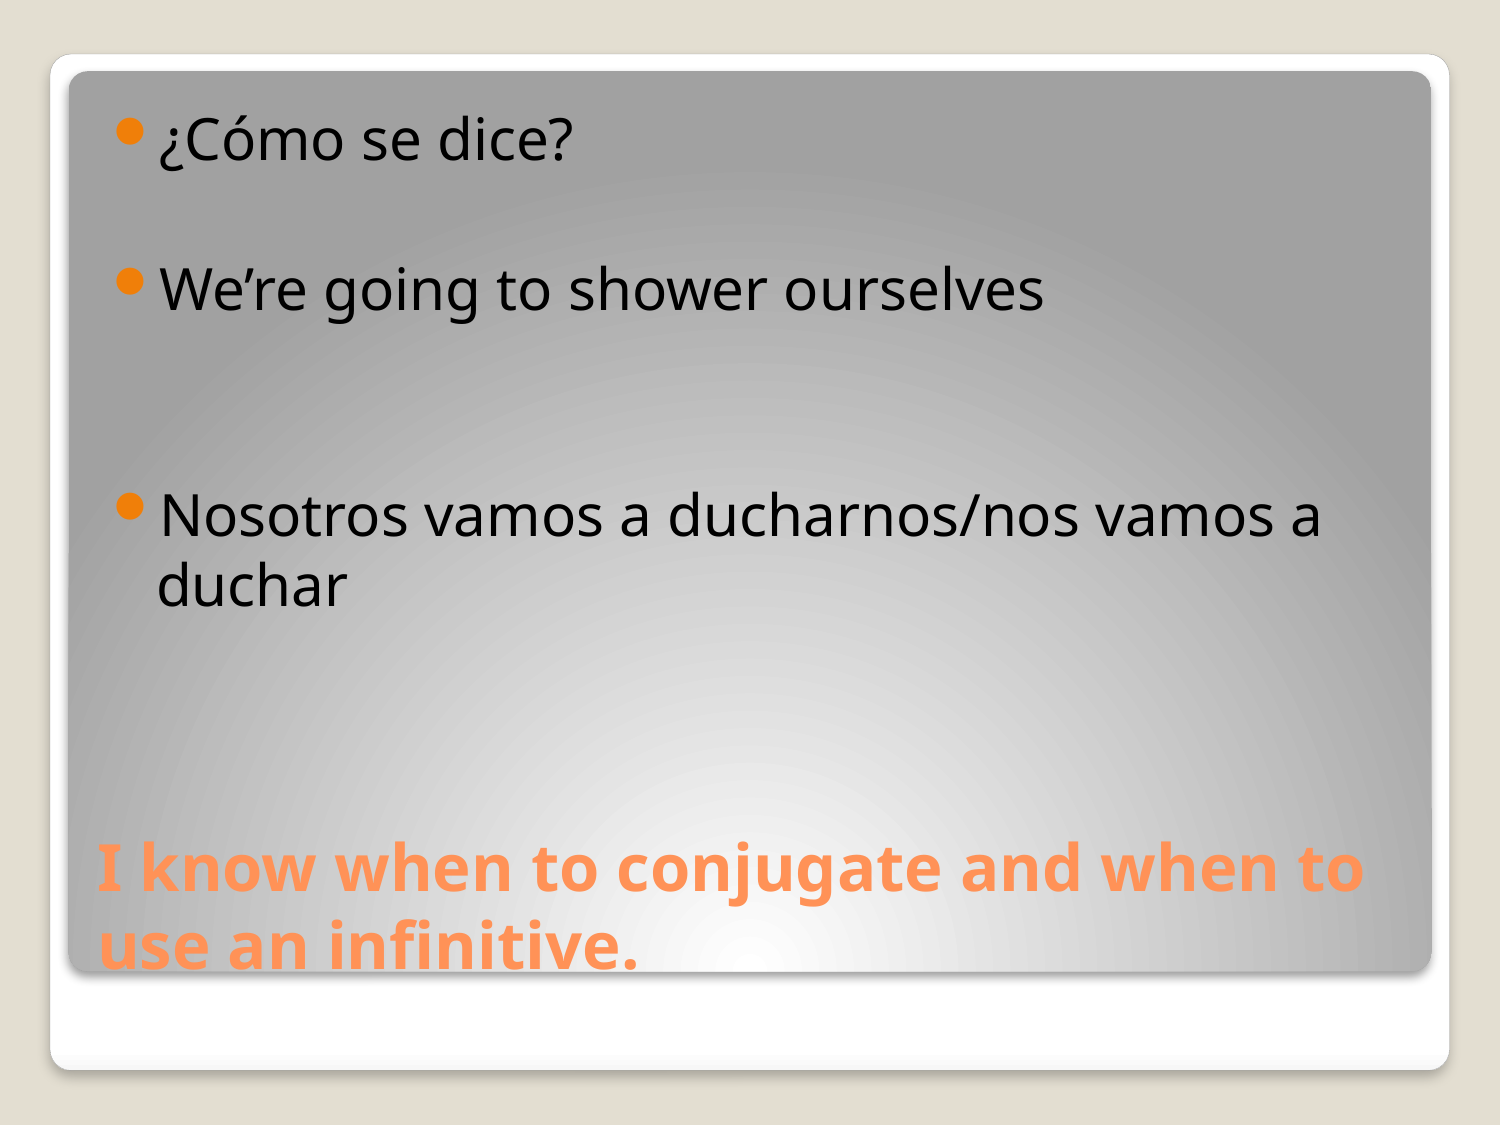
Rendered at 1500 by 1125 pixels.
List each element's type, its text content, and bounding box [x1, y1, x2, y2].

list ¿Cómo se dice? We’re going to shower ourselves Nosotros vamos a ducharnos/nos vamos a duchar [82, 86, 1425, 774]
title I know when to conjugate and when to use an infinitive. [82, 817, 1425, 990]
